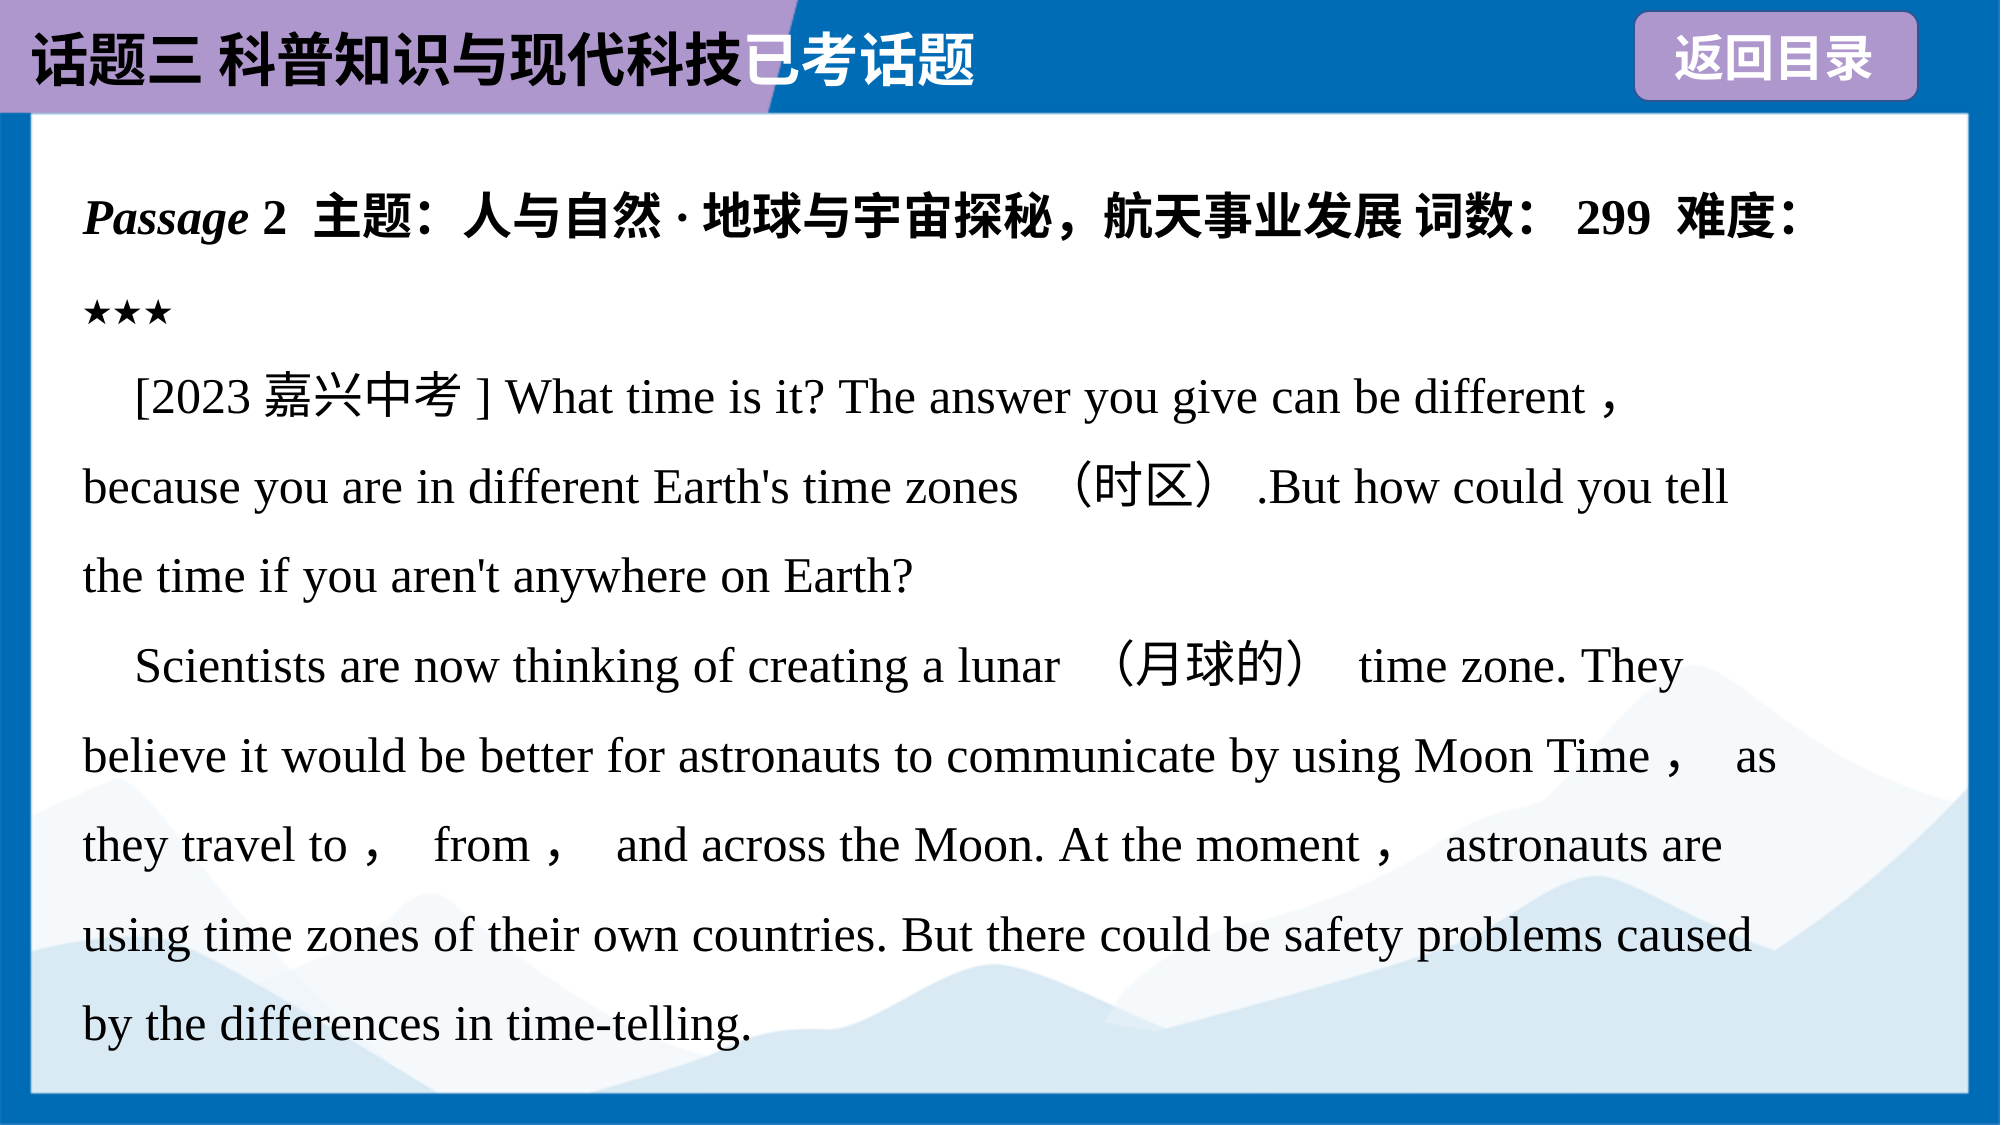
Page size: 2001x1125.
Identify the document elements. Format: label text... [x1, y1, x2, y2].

picture [0, 0, 2000, 1125]
text_box Passage 2 主题：人与自然·地球与宇宙探秘，航天事业发展 词数：299 难度： ★★★ [2023嘉兴中考] What time is it? The answer you give can be different， because you are in different Earth's time zones （时区）.But how could you tell the time if you aren't anywhere on Earth? Scientists are now thinking of creating a lunar （月球的） time zone. They believe it would be better for astronauts to communicate by using Moon Time， as they travel to， from， and across the Moon. At the moment， astronauts are using time zones of their own countries. But there could be safety problems caused by the differences in time-telling. [82, 155, 1917, 1051]
